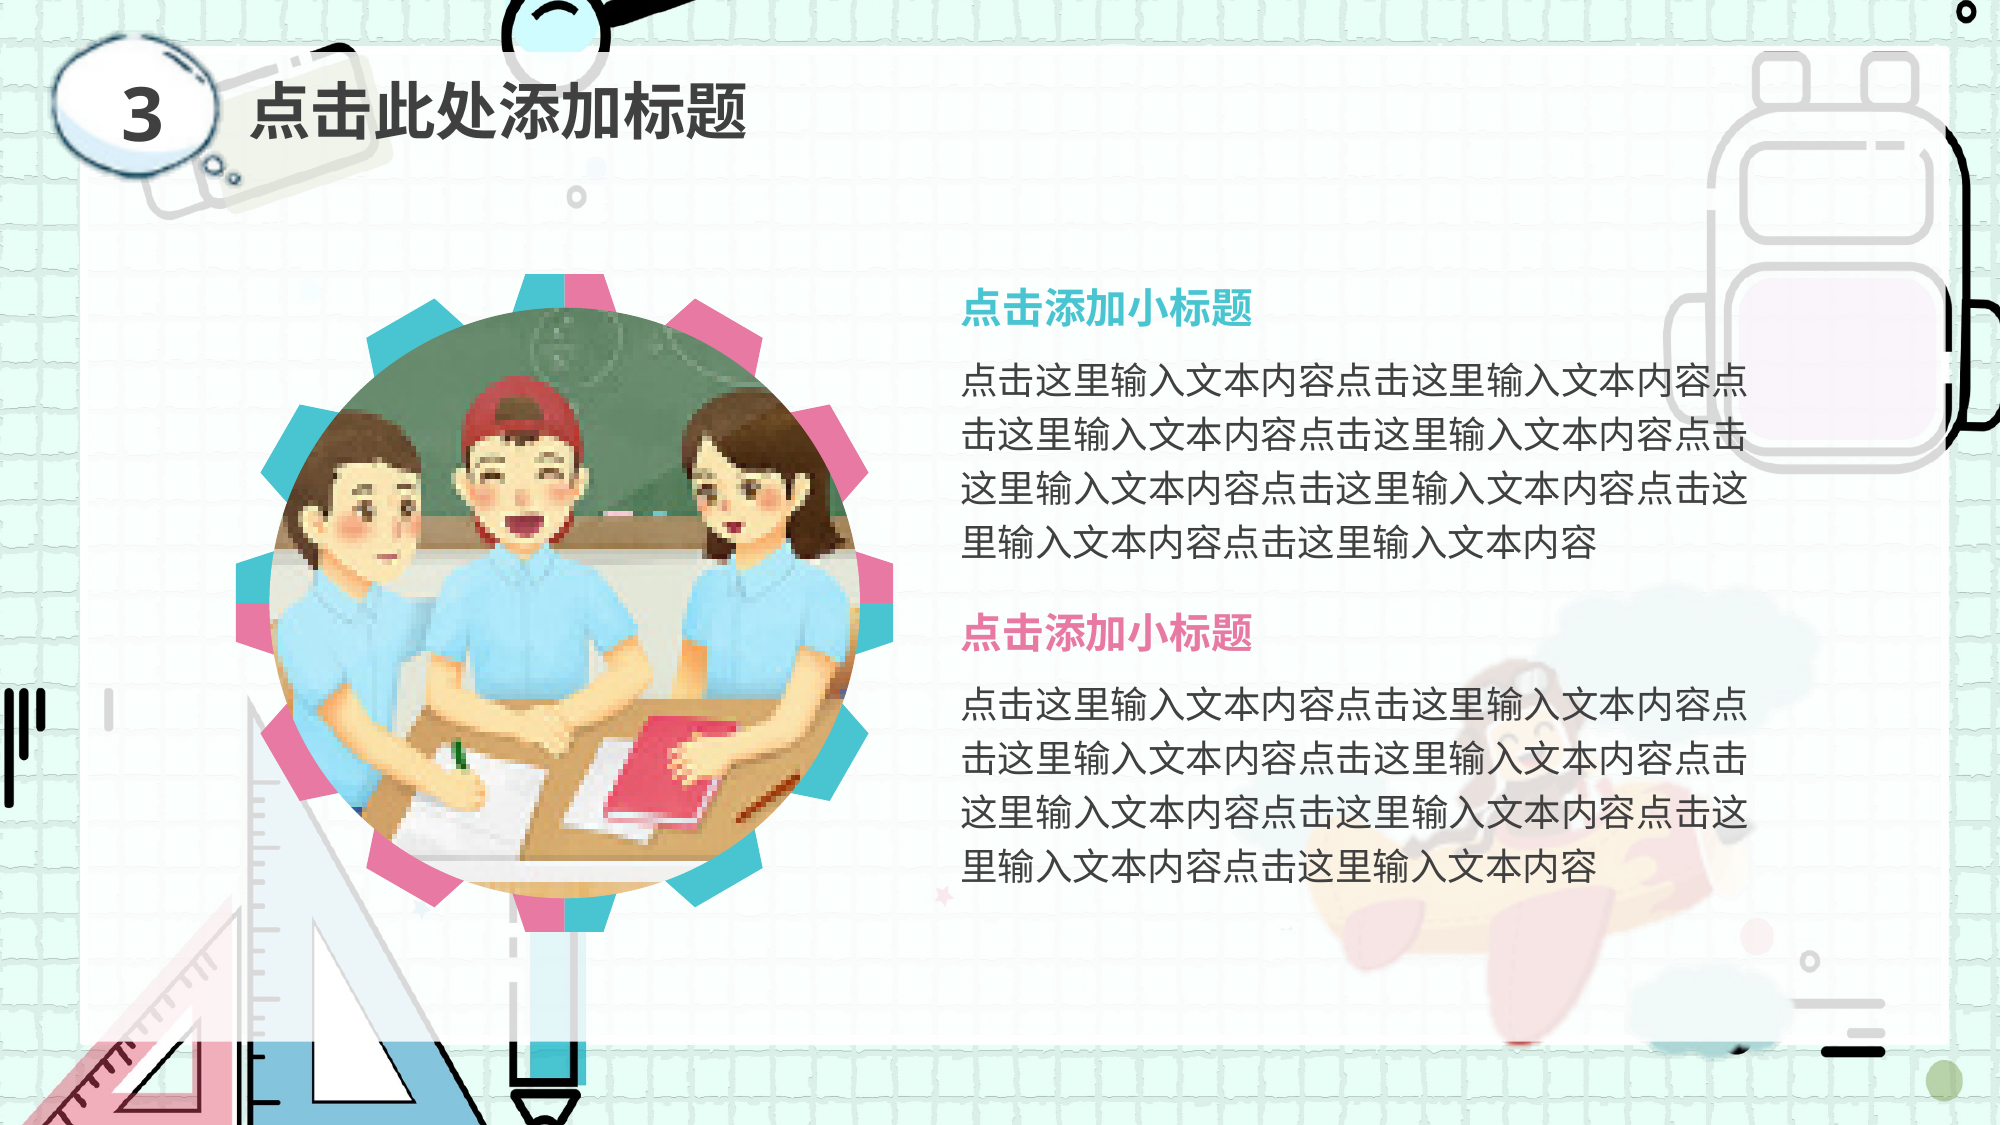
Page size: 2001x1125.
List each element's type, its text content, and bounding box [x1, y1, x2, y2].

text_box 点击此处添加标题 [287, 64, 892, 154]
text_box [0, 0, 287, 225]
text_box 点击添加小标题 [945, 274, 1365, 340]
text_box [235, 274, 894, 932]
text_box 点击添加小标题 [945, 599, 1365, 665]
text_box 点击这里输入文本内容点击这里输入文本内容点击这里输入文本内容点击这里输入文本内容点击这里输入文本内容点击这里输入文本内容点击这里输入文本内容点击这里输入文本内容 [945, 340, 1764, 572]
text_box 点击这里输入文本内容点击这里输入文本内容点击这里输入文本内容点击这里输入文本内容点击这里输入文本内容点击这里输入文本内容点击这里输入文本内容点击这里输入文本内容 [945, 665, 1764, 896]
picture [0, 0, 2000, 1125]
